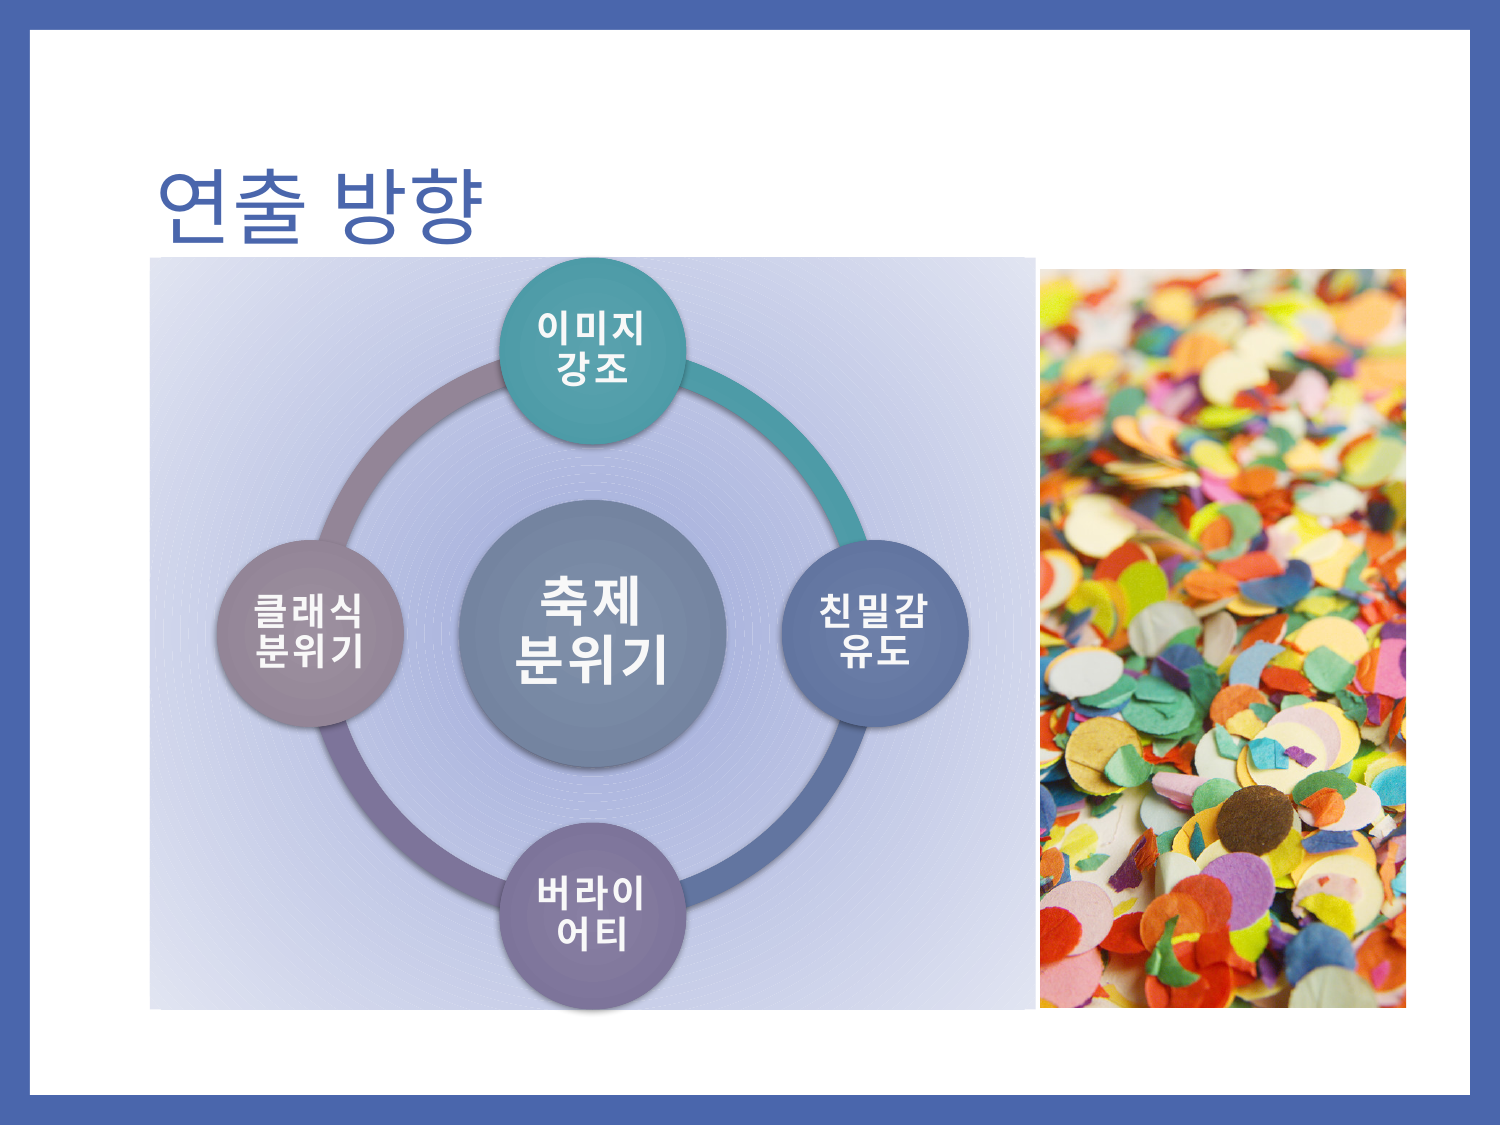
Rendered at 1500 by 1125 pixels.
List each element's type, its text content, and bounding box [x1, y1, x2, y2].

picture [1039, 269, 1407, 1009]
title 연출 방향 [140, 99, 1356, 323]
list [149, 257, 1037, 1010]
